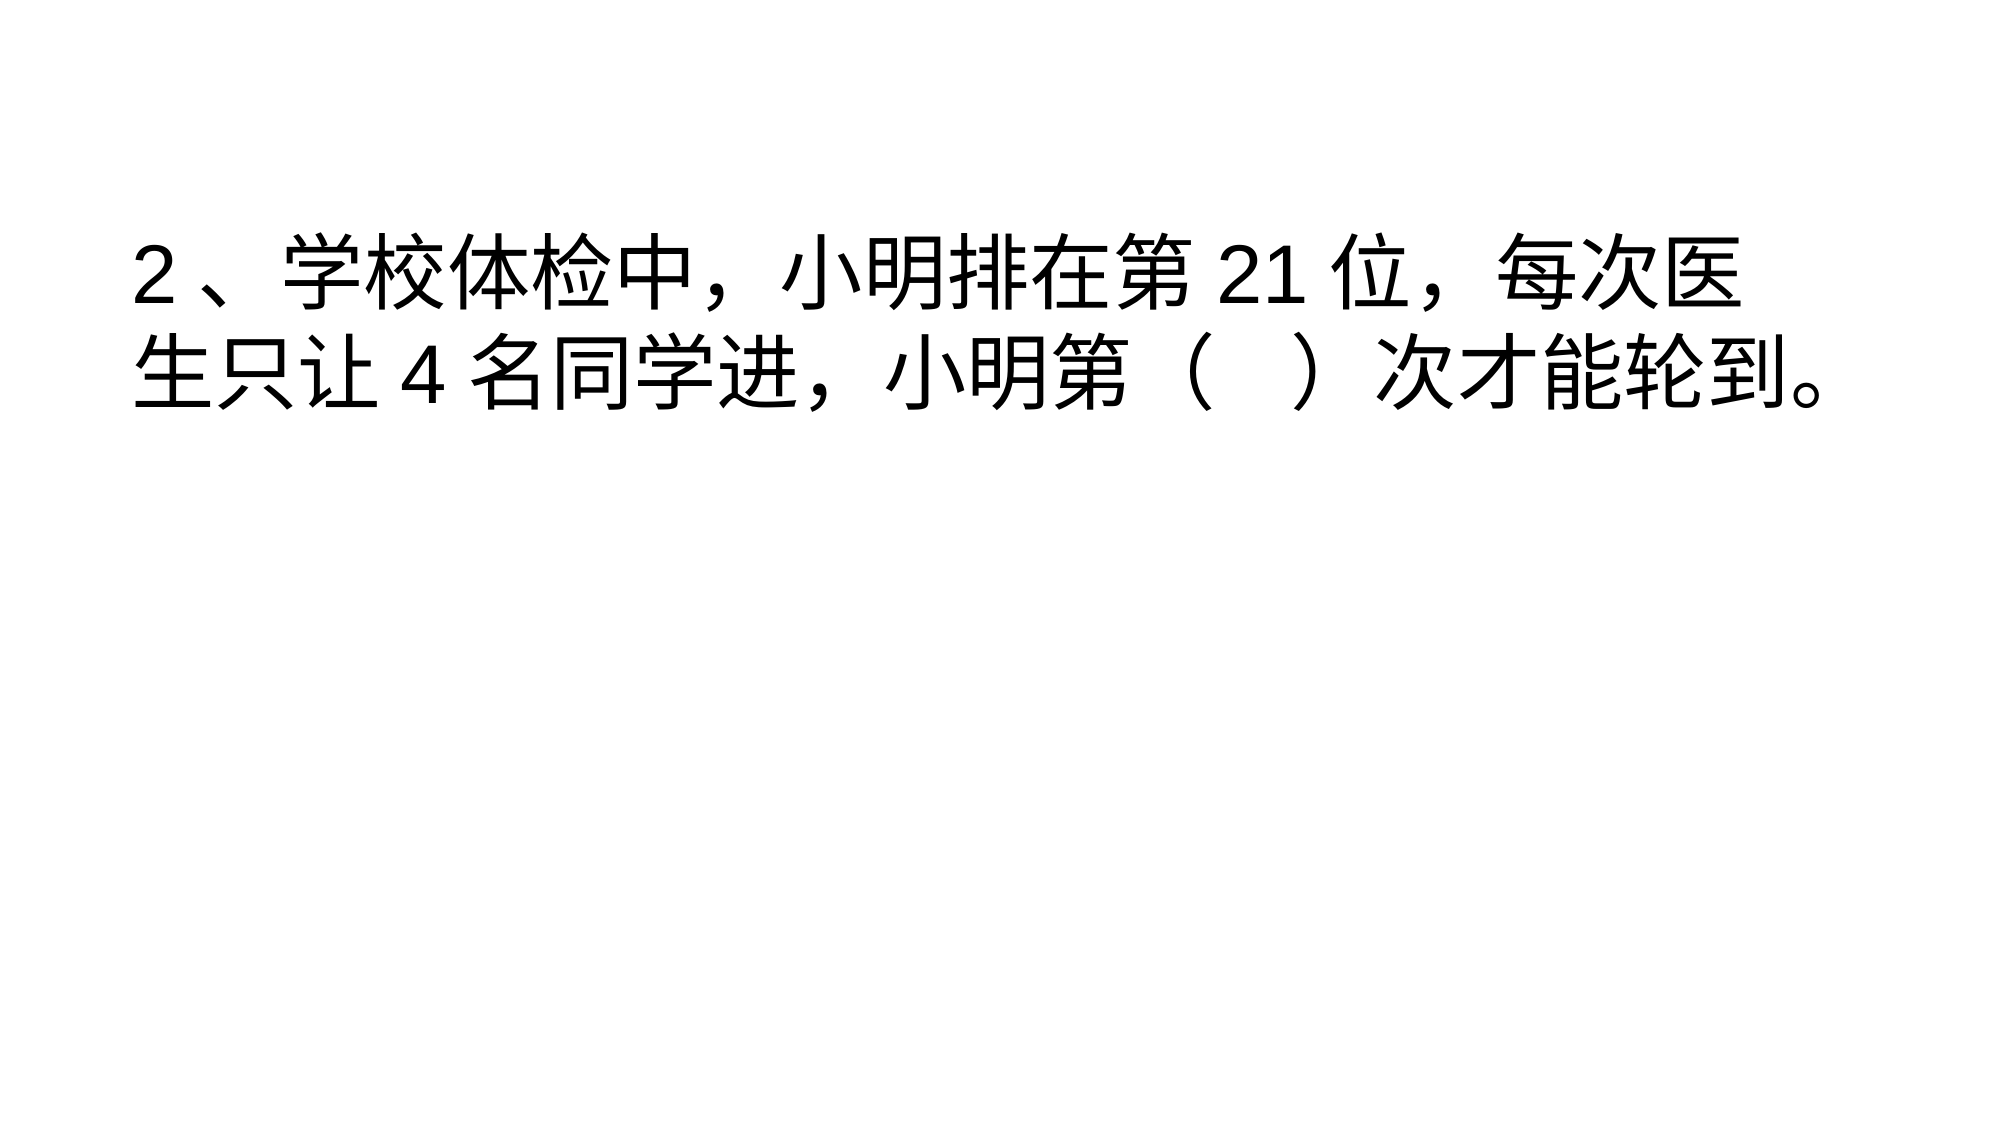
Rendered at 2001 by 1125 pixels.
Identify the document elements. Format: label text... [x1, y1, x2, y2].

text_box 2、学校体检中，小明排在第21位，每次医生只让4名同学进，小明第（ ）次才能轮到。 [116, 213, 1821, 428]
